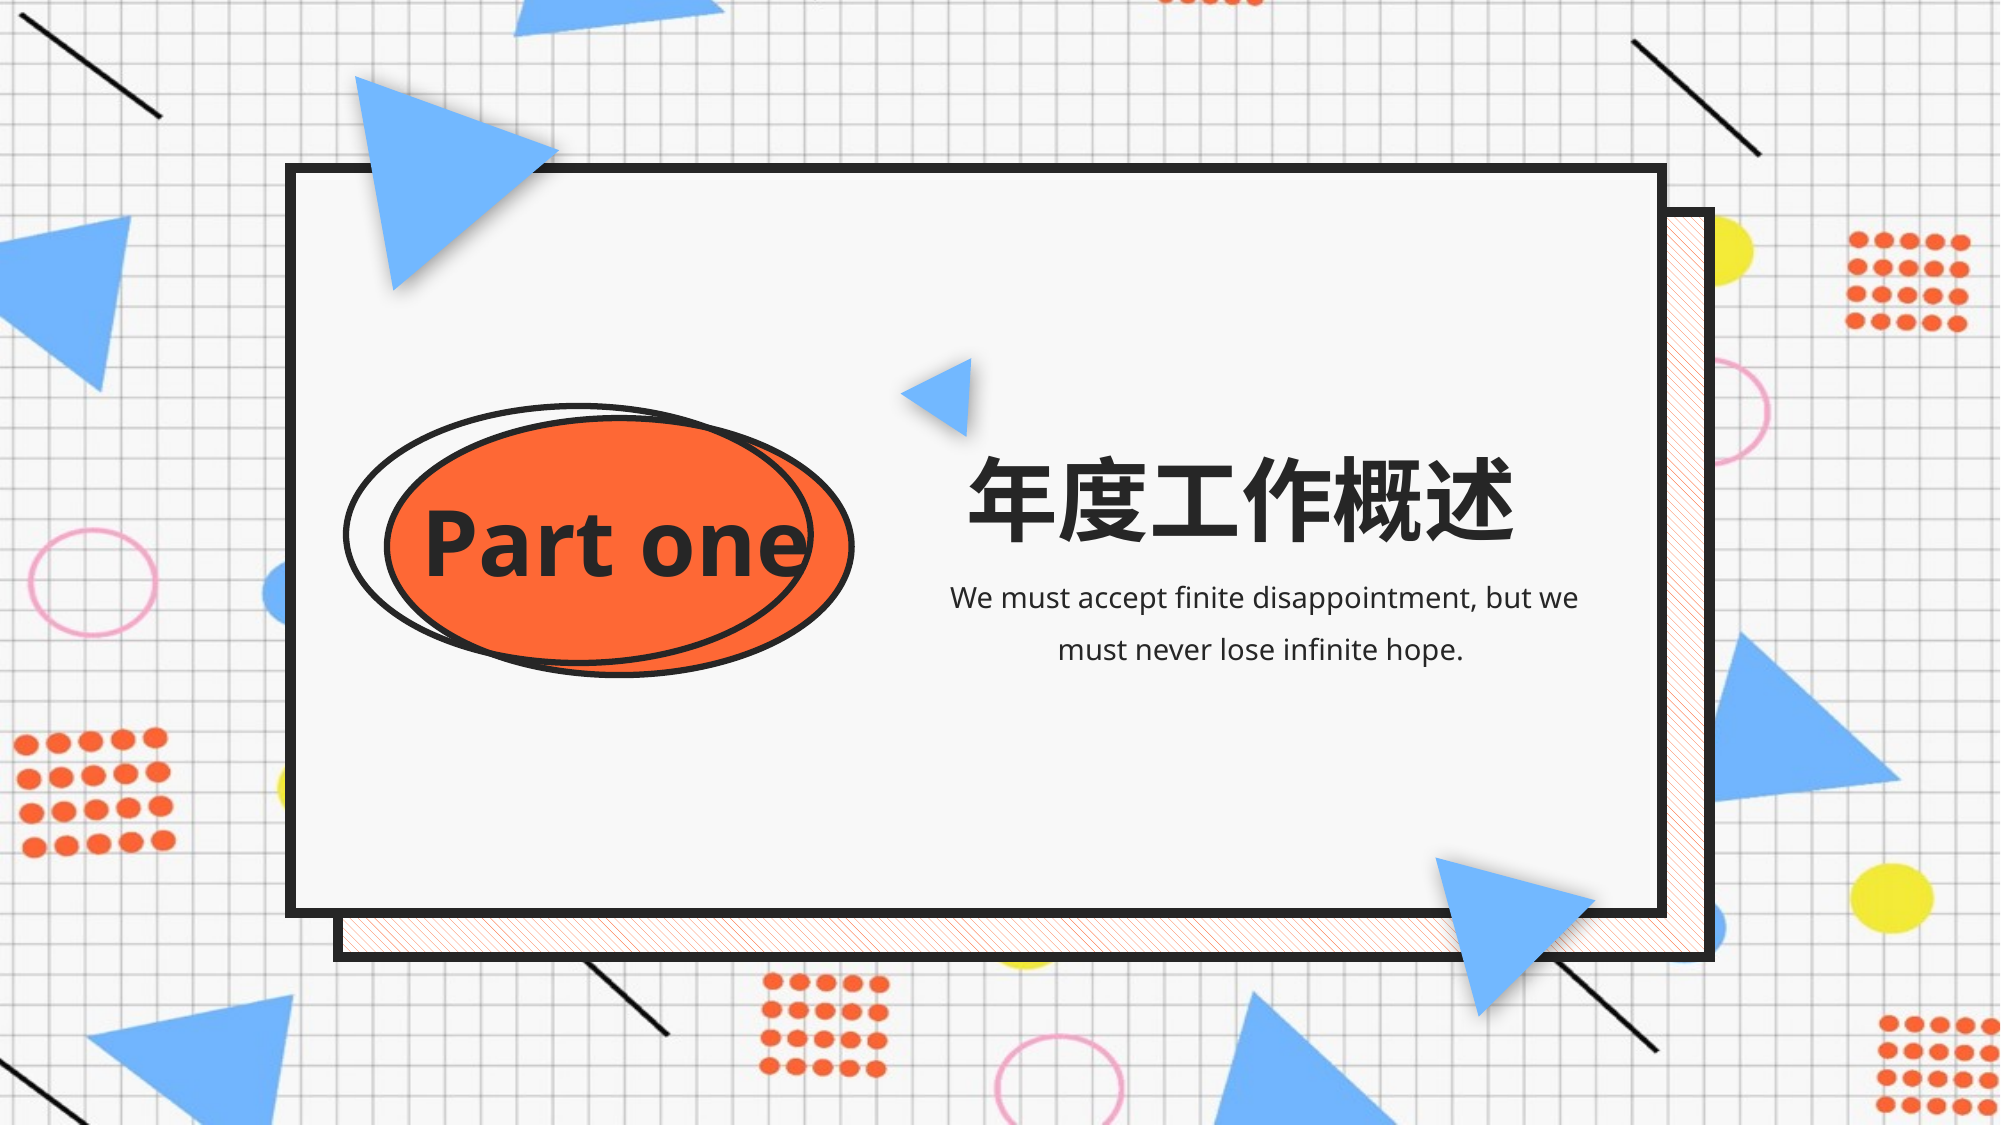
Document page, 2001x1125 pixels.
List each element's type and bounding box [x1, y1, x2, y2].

picture [0, 0, 2001, 1125]
text_box [1461, 958, 1540, 1019]
text_box [290, 167, 1710, 958]
text_box [353, 74, 562, 167]
text_box [345, 405, 852, 676]
